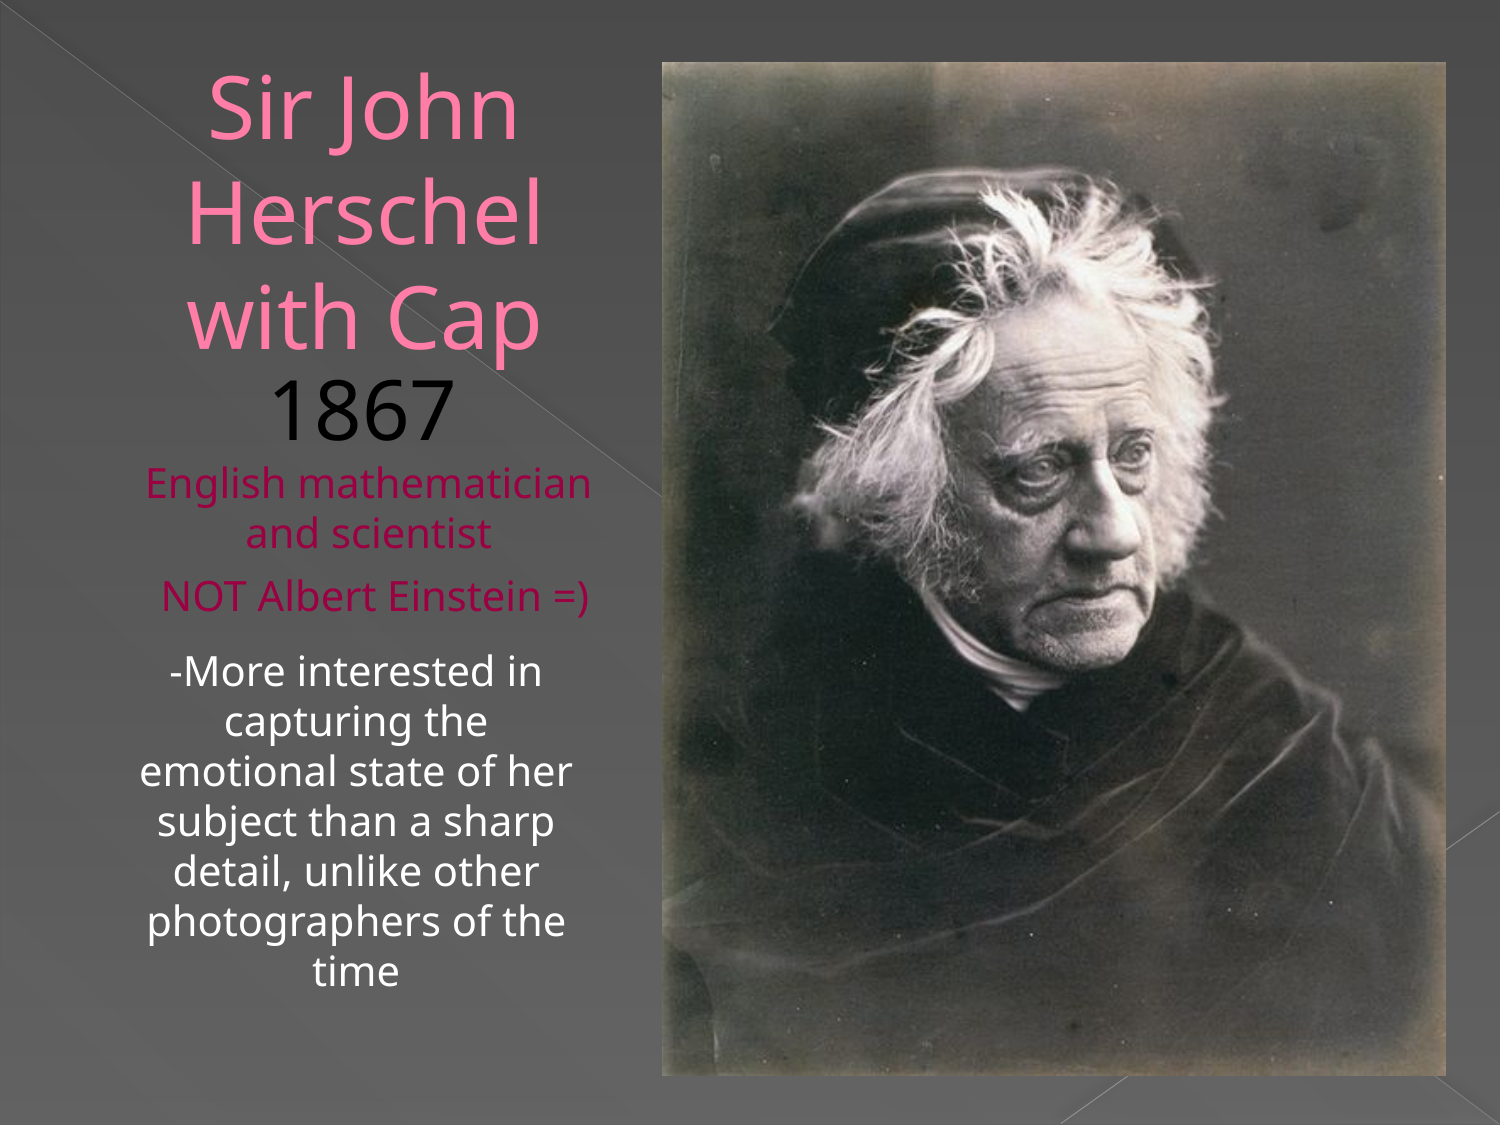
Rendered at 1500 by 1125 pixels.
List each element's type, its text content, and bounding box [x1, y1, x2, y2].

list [662, 62, 1446, 1076]
title Sir John Herschel with Cap [37, 12, 613, 407]
text_box -More interested in capturing the emotional state of her subject than a sharp detail, unlike other photographers of the time [112, 637, 600, 1048]
text_box NOT Albert Einstein =) [112, 565, 638, 628]
text_box English mathematician and scientist [99, 449, 638, 565]
text_box 1867 [174, 350, 550, 465]
